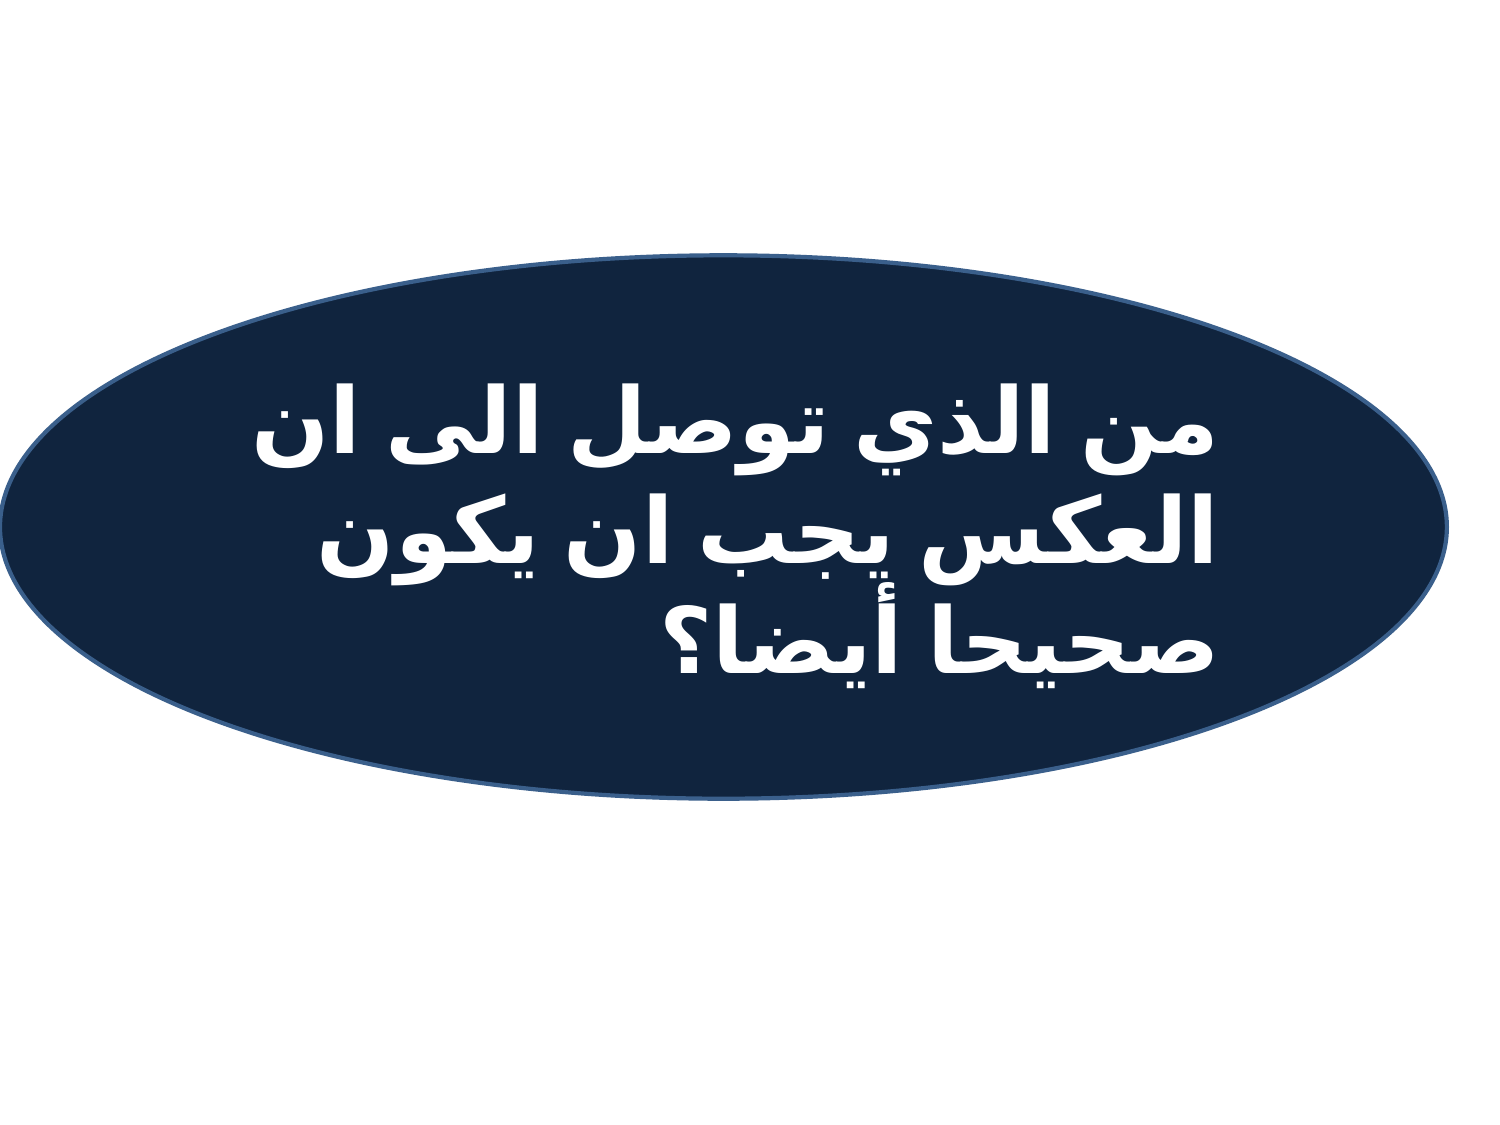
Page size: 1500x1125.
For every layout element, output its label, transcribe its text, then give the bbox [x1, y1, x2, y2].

text_box من الذي توصل الى ان العكس يجب ان يكون صحيحا أيضا؟ [0, 253, 1450, 801]
